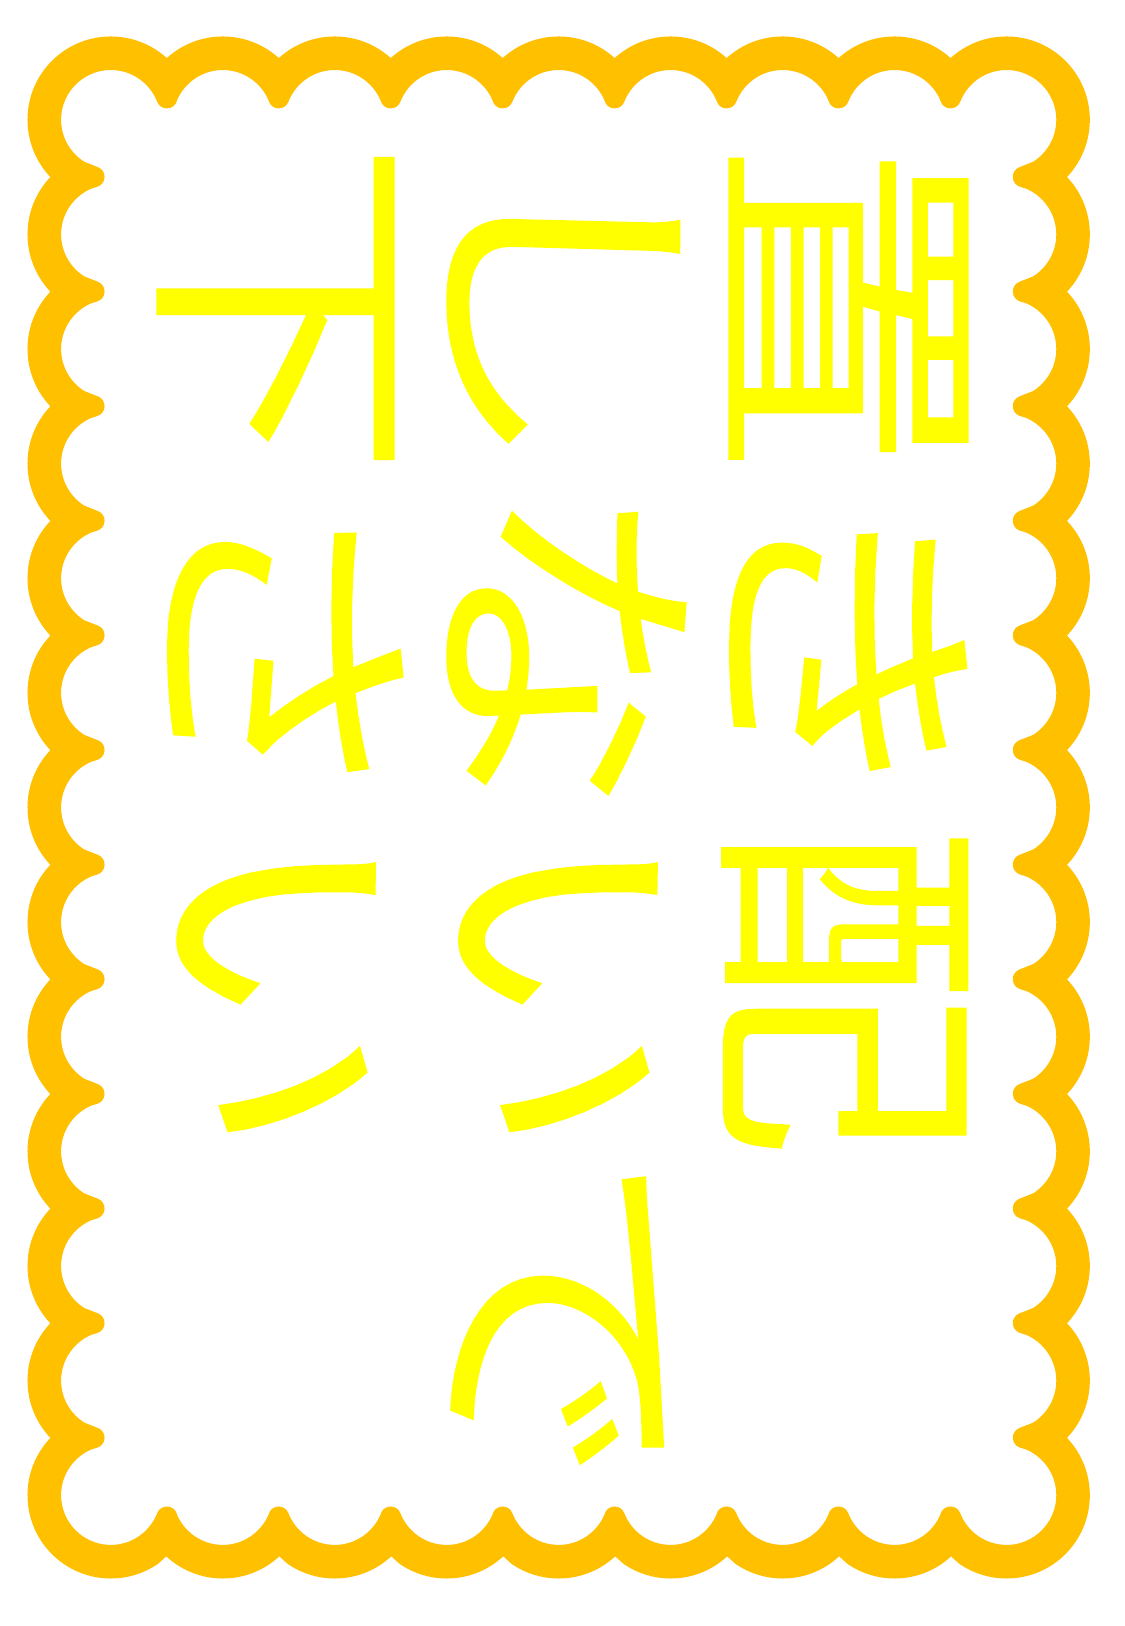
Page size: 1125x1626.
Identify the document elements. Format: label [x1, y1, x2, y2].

text_box [35, 44, 1082, 1571]
